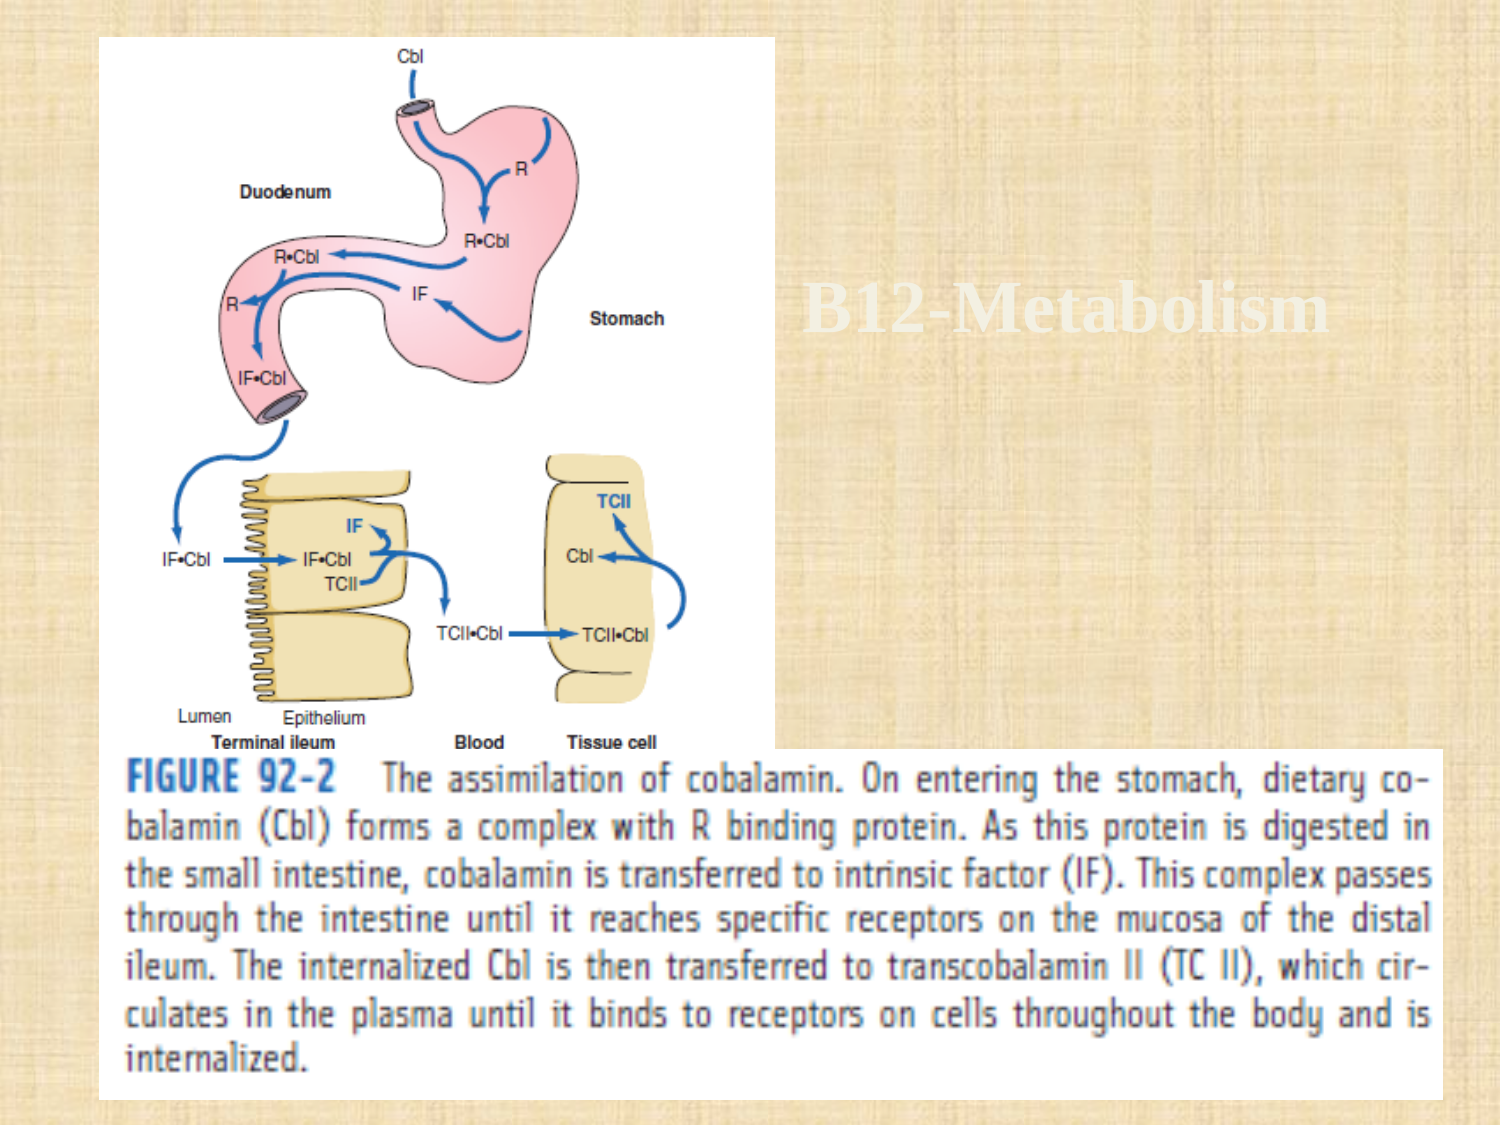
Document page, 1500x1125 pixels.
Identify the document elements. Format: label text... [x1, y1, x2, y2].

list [99, 37, 776, 749]
picture [99, 749, 1443, 1101]
text_box B12-Metabolism [787, 249, 1413, 355]
